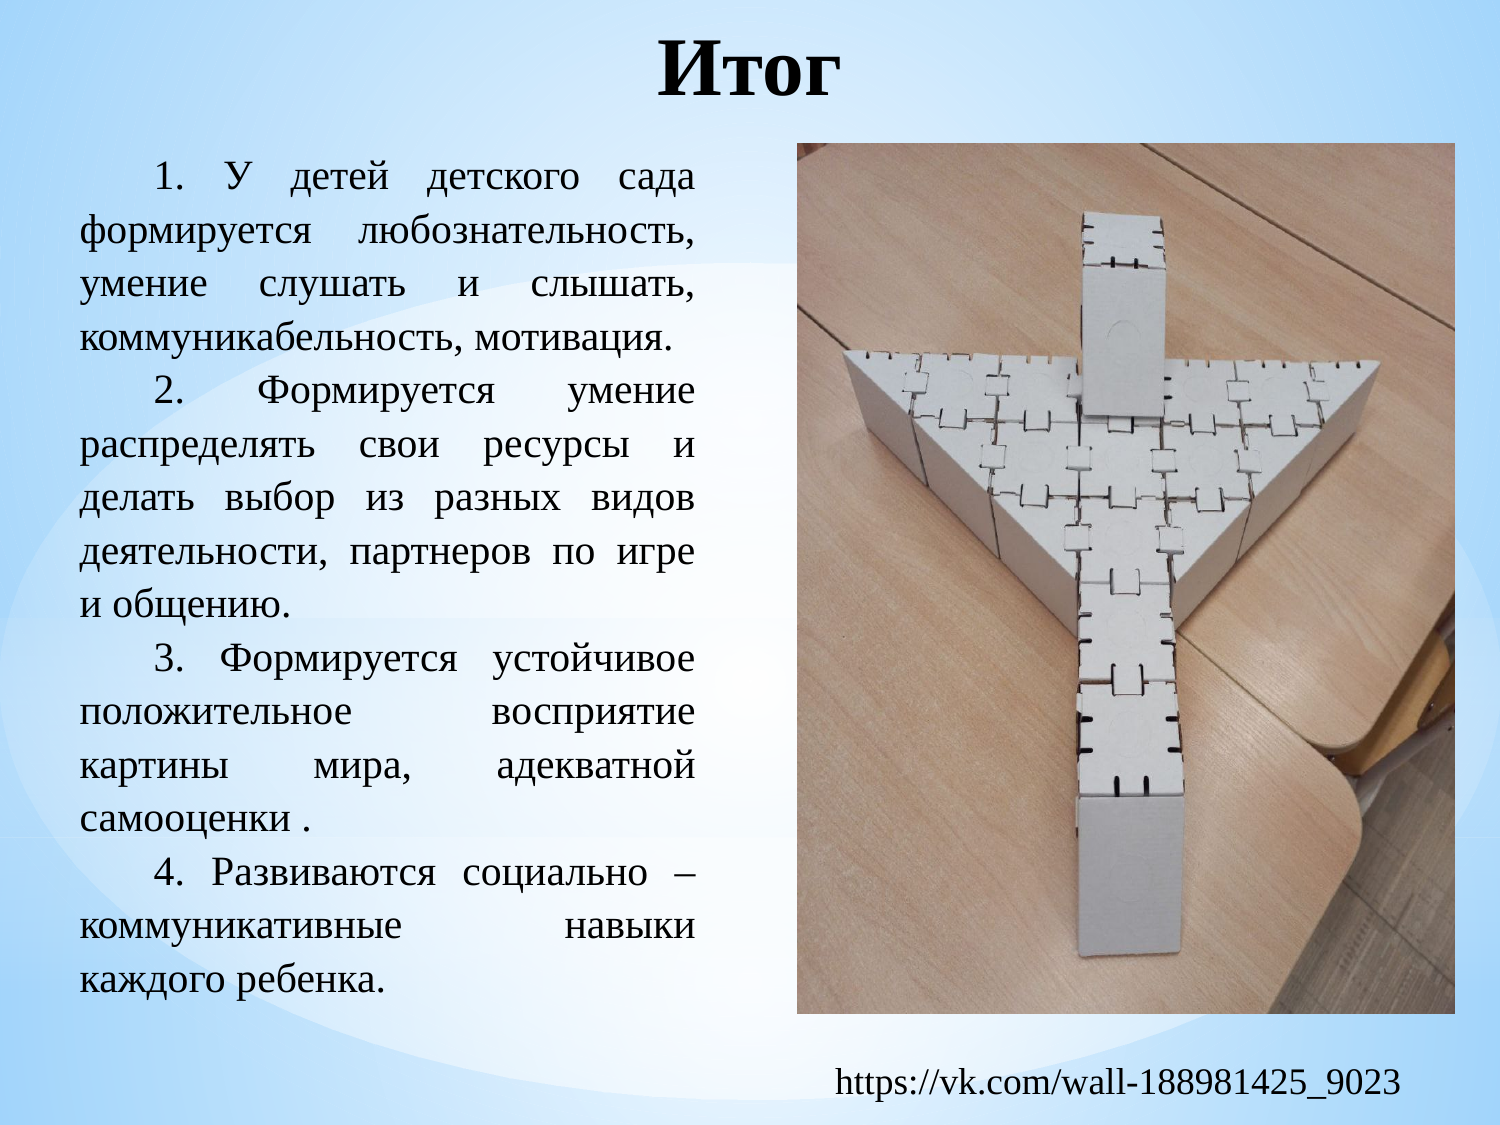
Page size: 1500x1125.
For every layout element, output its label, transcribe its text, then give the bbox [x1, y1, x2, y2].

text_box https://vk.com/wall-188981425_9023 [820, 1046, 1436, 1110]
text_box Итог [454, 5, 1046, 120]
picture [796, 143, 1456, 1014]
text_box 1. У детей детского сада формируется любознательность, умение слушать и слышать, коммуникабельность, мотивация. 2. Формируется умение распределять свои ресурсы и делать выбор из разных видов деятельности, партнеров по игре и общению. 3. Формируется устойчивое положительное восприятие картины мира, адекватной самооценки . 4. Развиваются социально – коммуникативные навыки каждого ребенка. [64, 137, 711, 1116]
